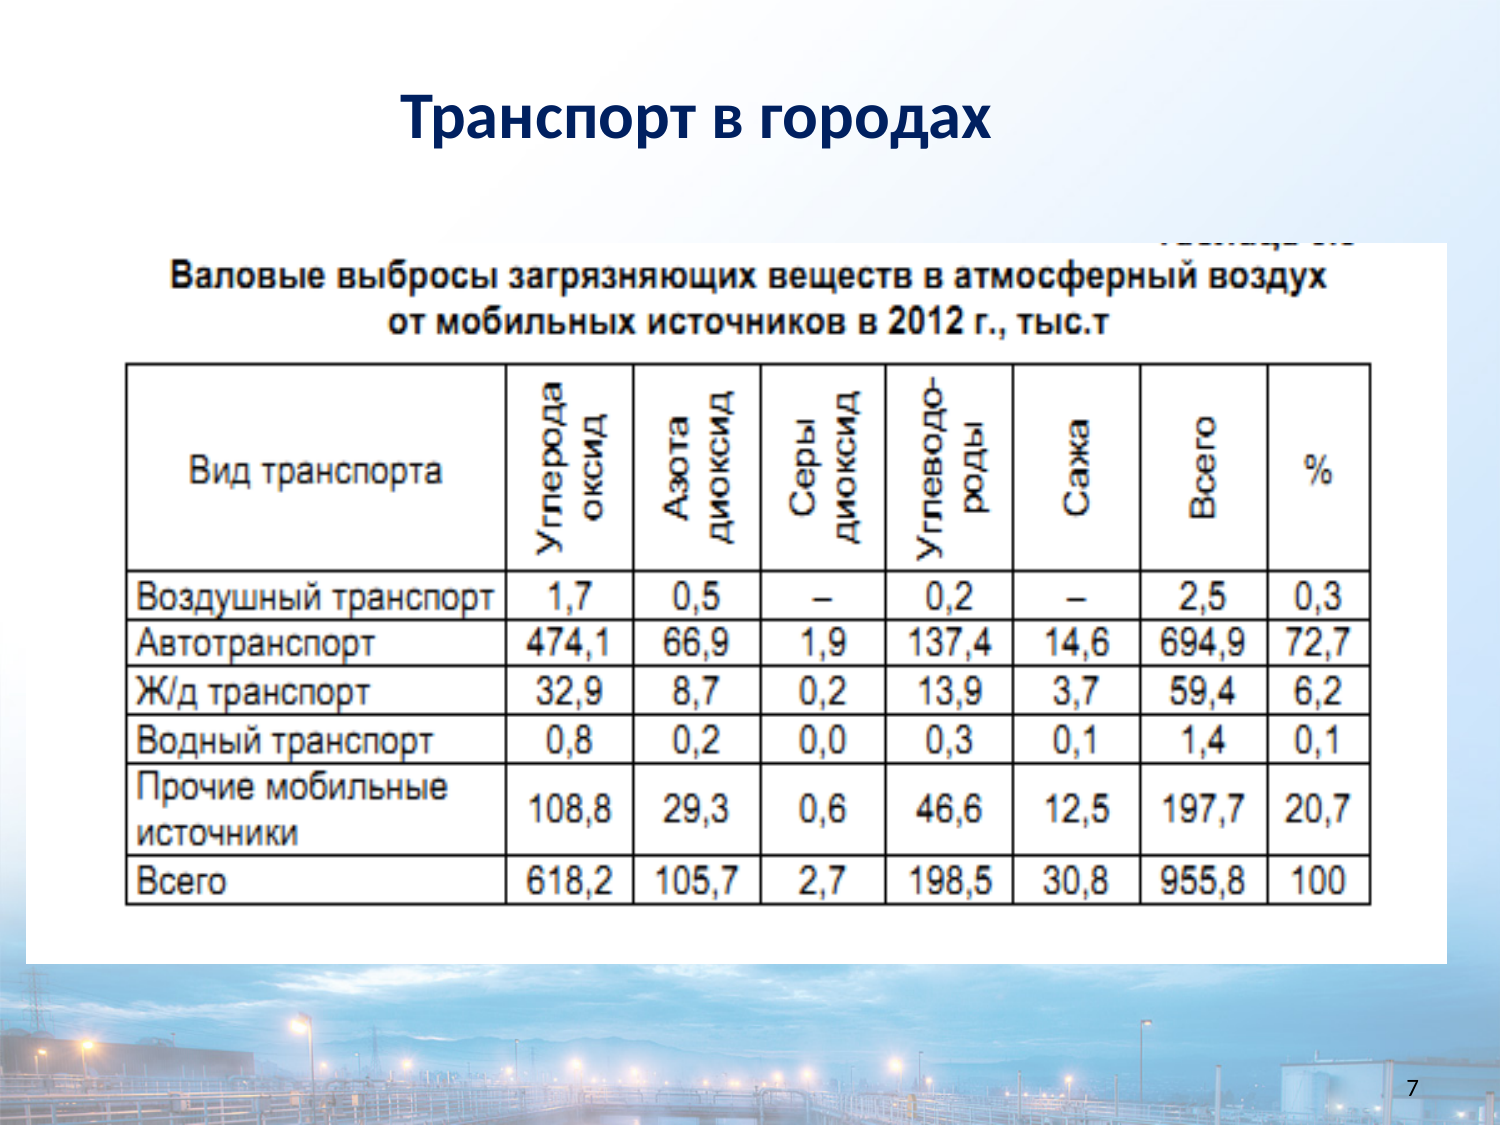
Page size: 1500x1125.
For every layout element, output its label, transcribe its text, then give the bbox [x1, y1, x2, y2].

text_box Транспорт в городах [41, 64, 1353, 160]
text_box 7 [1391, 1064, 1500, 1110]
picture [0, 0, 1500, 1125]
